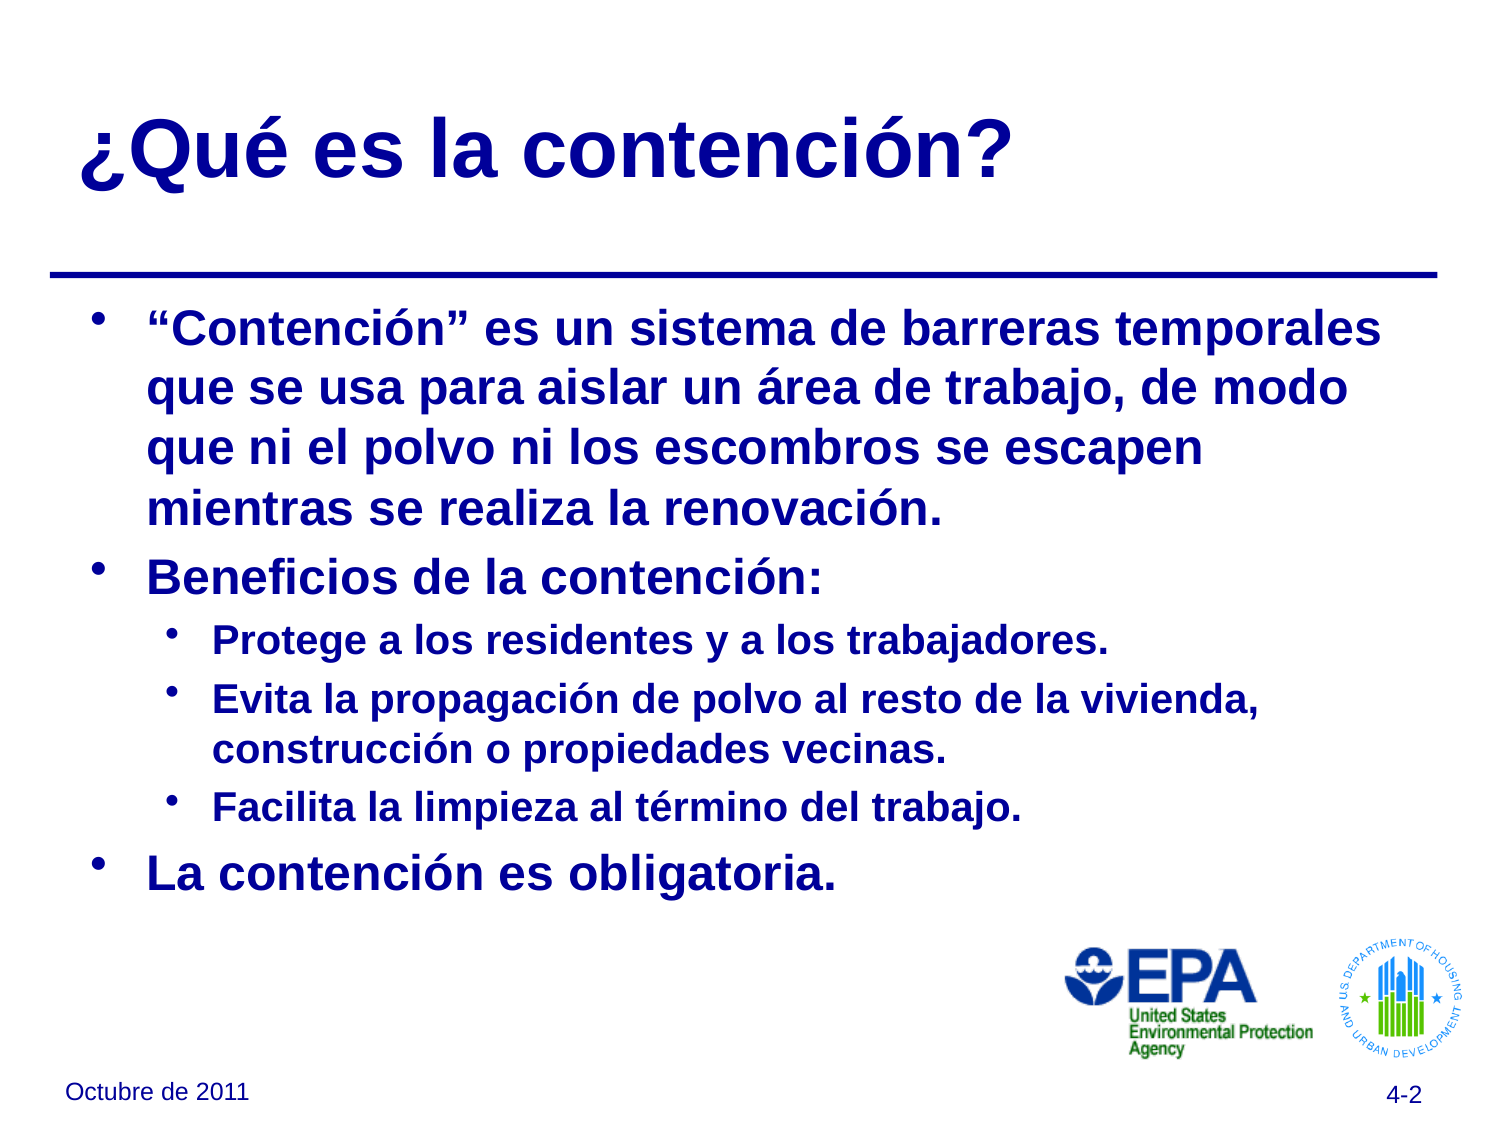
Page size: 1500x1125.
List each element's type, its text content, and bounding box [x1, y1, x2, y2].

slide_number 4-2 [1124, 1063, 1438, 1125]
title ¿Qué es la contención? [61, 61, 1438, 226]
list “Contención” es un sistema de barreras temporales que se usa para aislar un área de trabajo, de modo que ni el polvo ni los escombros se escapen mientras se realiza la renovación. Beneficios de la contención: Protege a los residentes y a los trabajadores. Evita la propagación de polvo al resto de la vivienda, construcción o propiedades vecinas. Facilita la limpieza al término del trabajo. La contención es obligatoria. [74, 287, 1438, 1063]
picture [1438, 937, 1463, 1059]
slide_number Octubre de 2011 [49, 1049, 363, 1125]
